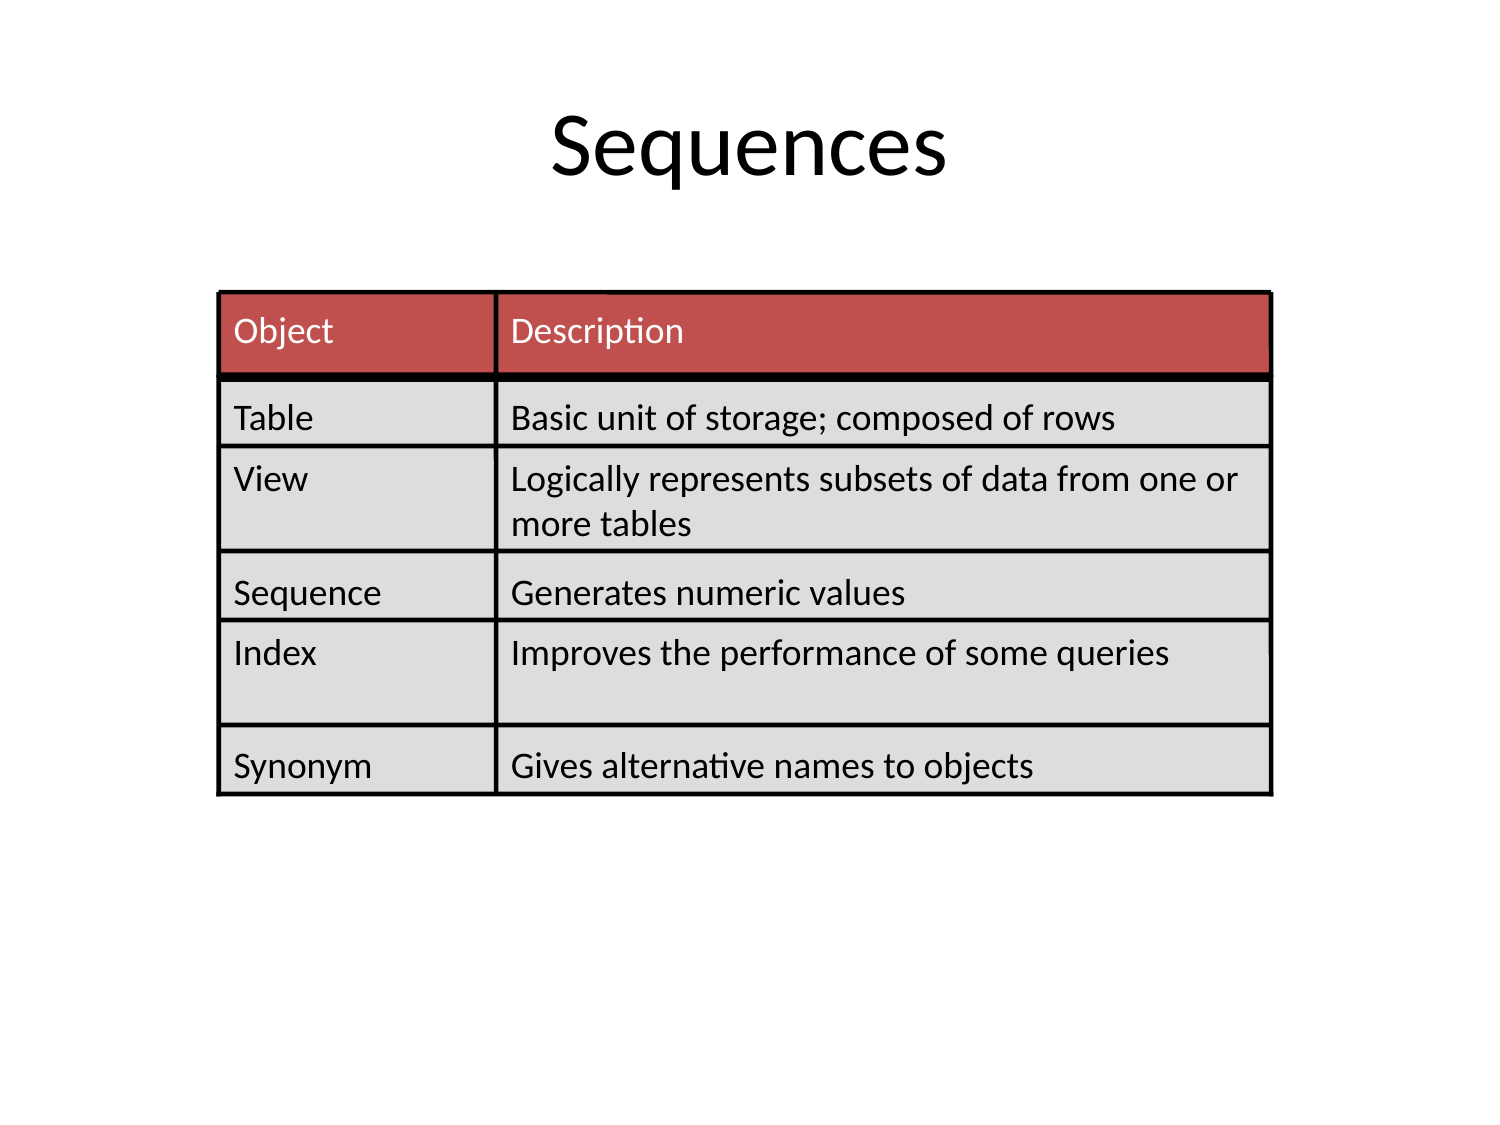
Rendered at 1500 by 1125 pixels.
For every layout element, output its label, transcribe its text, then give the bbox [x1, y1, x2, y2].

text_box Generates numeric values [497, 551, 1271, 620]
title Sequences [75, 45, 1425, 233]
text_box Sequence [219, 551, 496, 620]
text_box Table [219, 378, 496, 446]
text_box Index [219, 621, 496, 724]
text_box Description [497, 293, 1271, 377]
text_box Synonym [219, 725, 496, 794]
text_box Basic unit of storage; composed of rows [497, 378, 1271, 446]
text_box Gives alternative names to objects [497, 725, 1271, 794]
text_box Object [219, 293, 496, 377]
text_box Logically represents subsets of data from one or more tables [497, 447, 1271, 551]
text_box Improves the performance of some queries [497, 621, 1271, 725]
text_box View [219, 447, 496, 550]
